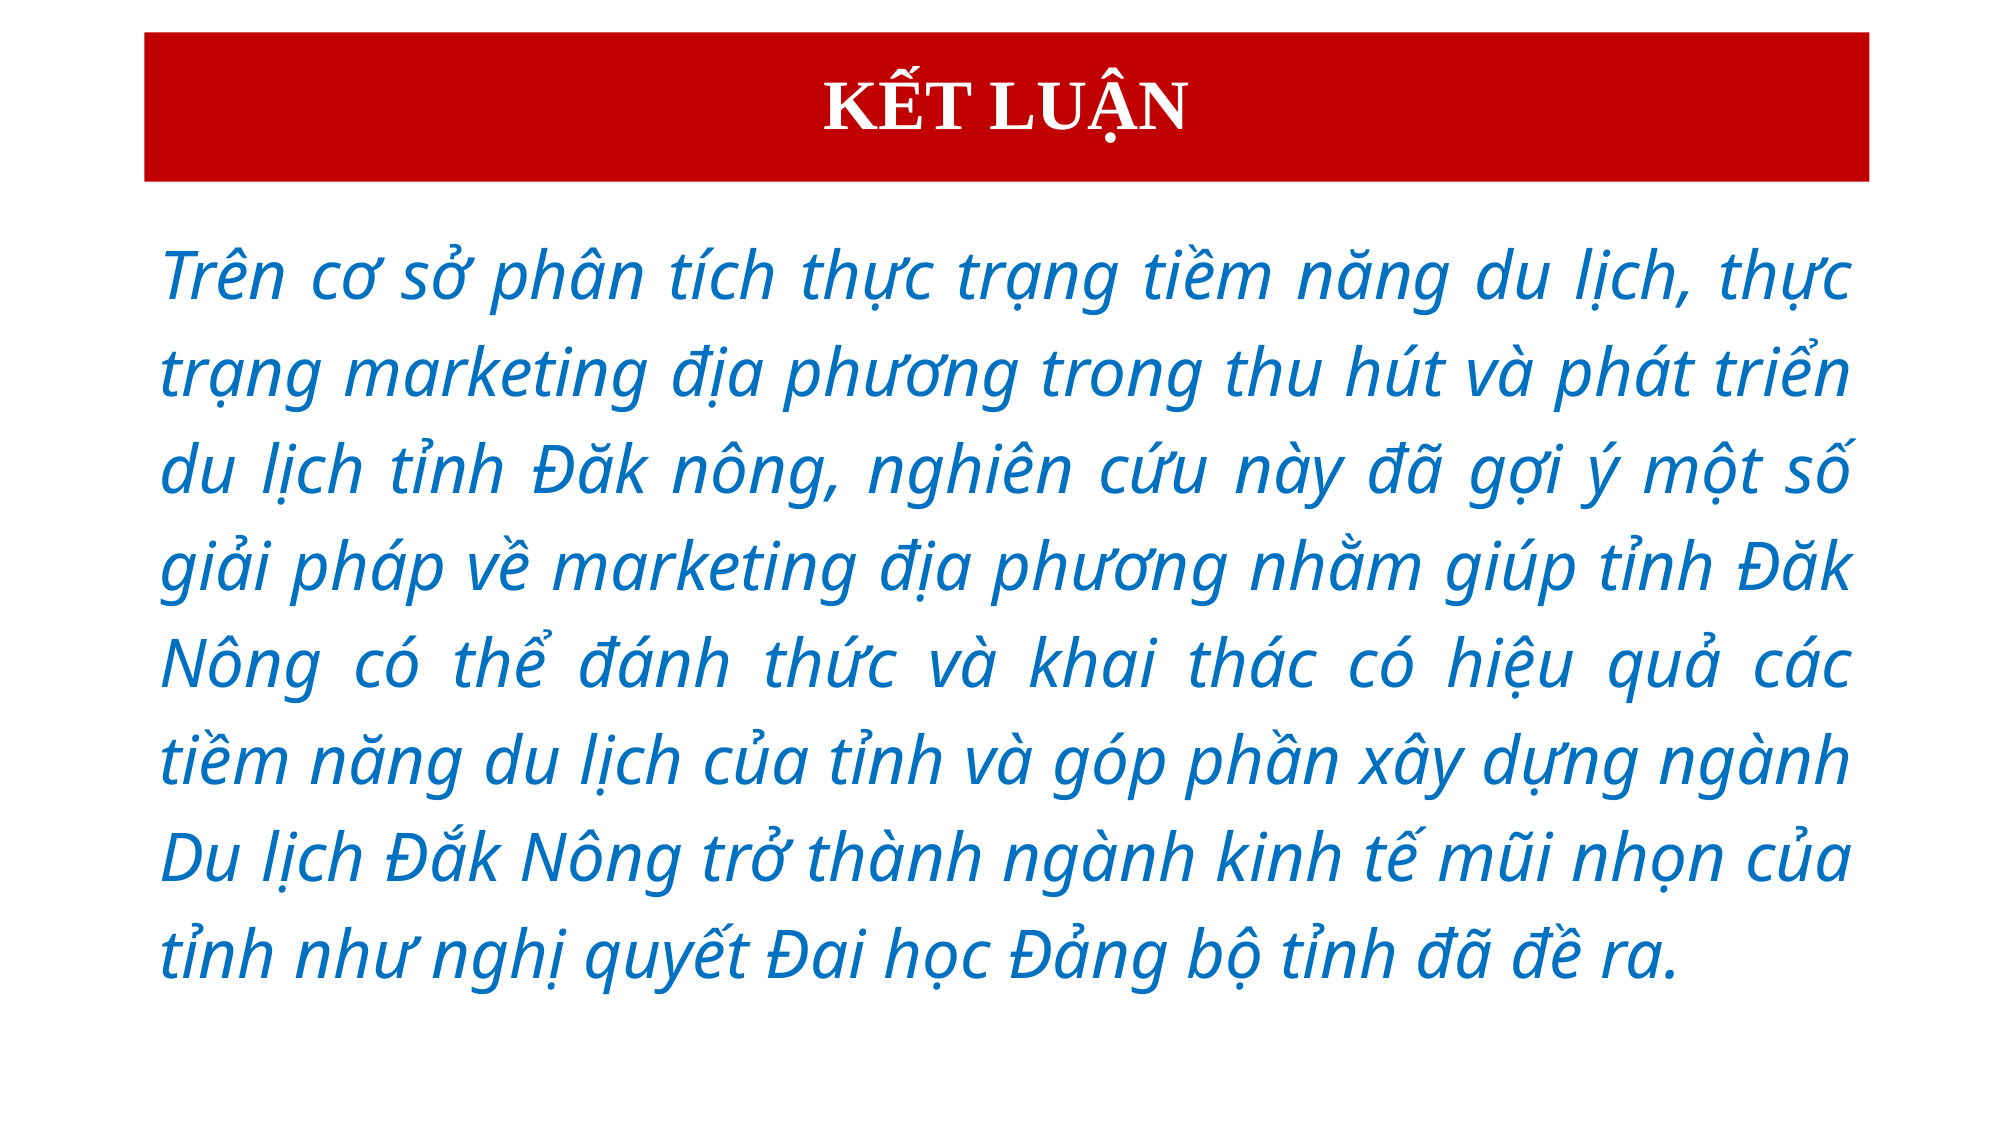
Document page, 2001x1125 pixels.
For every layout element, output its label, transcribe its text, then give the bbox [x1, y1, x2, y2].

list Trên cơ sở phân tích thực trạng tiềm năng du lịch, thực trạng marketing địa phương trong thu hút và phát triển du lịch tỉnh Đăk nông, nghiên cứu này đã gợi ý một số giải pháp về marketing địa phương nhằm giúp tỉnh Đăk Nông có thể đánh thức và khai thác có hiệu quả các tiềm năng du lịch của tỉnh và góp phần xây dựng ngành Du lịch Đắk Nông trở thành ngành kinh tế mũi nhọn của tỉnh như nghị quyết Đai học Đảng bộ tỉnh đã đề ra. [144, 208, 1870, 1099]
title KẾT LUẬN [144, 32, 1870, 182]
